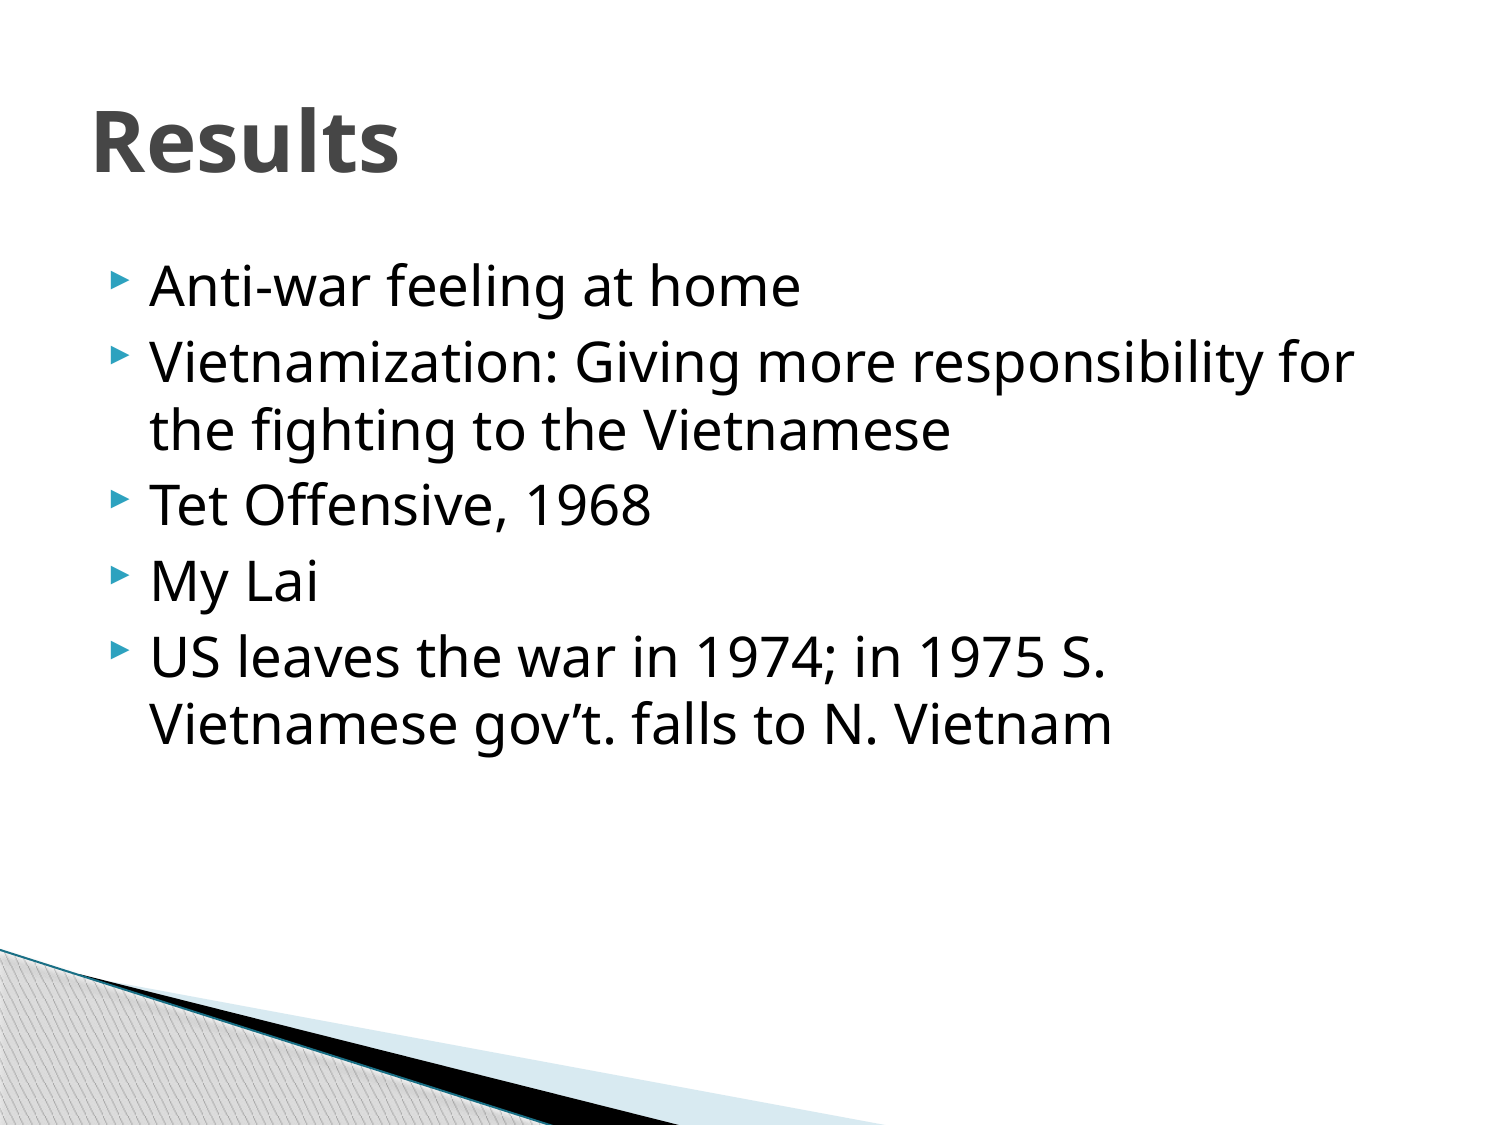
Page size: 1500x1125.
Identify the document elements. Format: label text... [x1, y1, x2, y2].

list Anti-war feeling at home Vietnamization: Giving more responsibility for the fighting to the Vietnamese Tet Offensive, 1968 My Lai US leaves the war in 1974; in 1975 S. Vietnamese gov’t. falls to N. Vietnam [75, 243, 1425, 986]
title Results [75, 45, 1425, 233]
